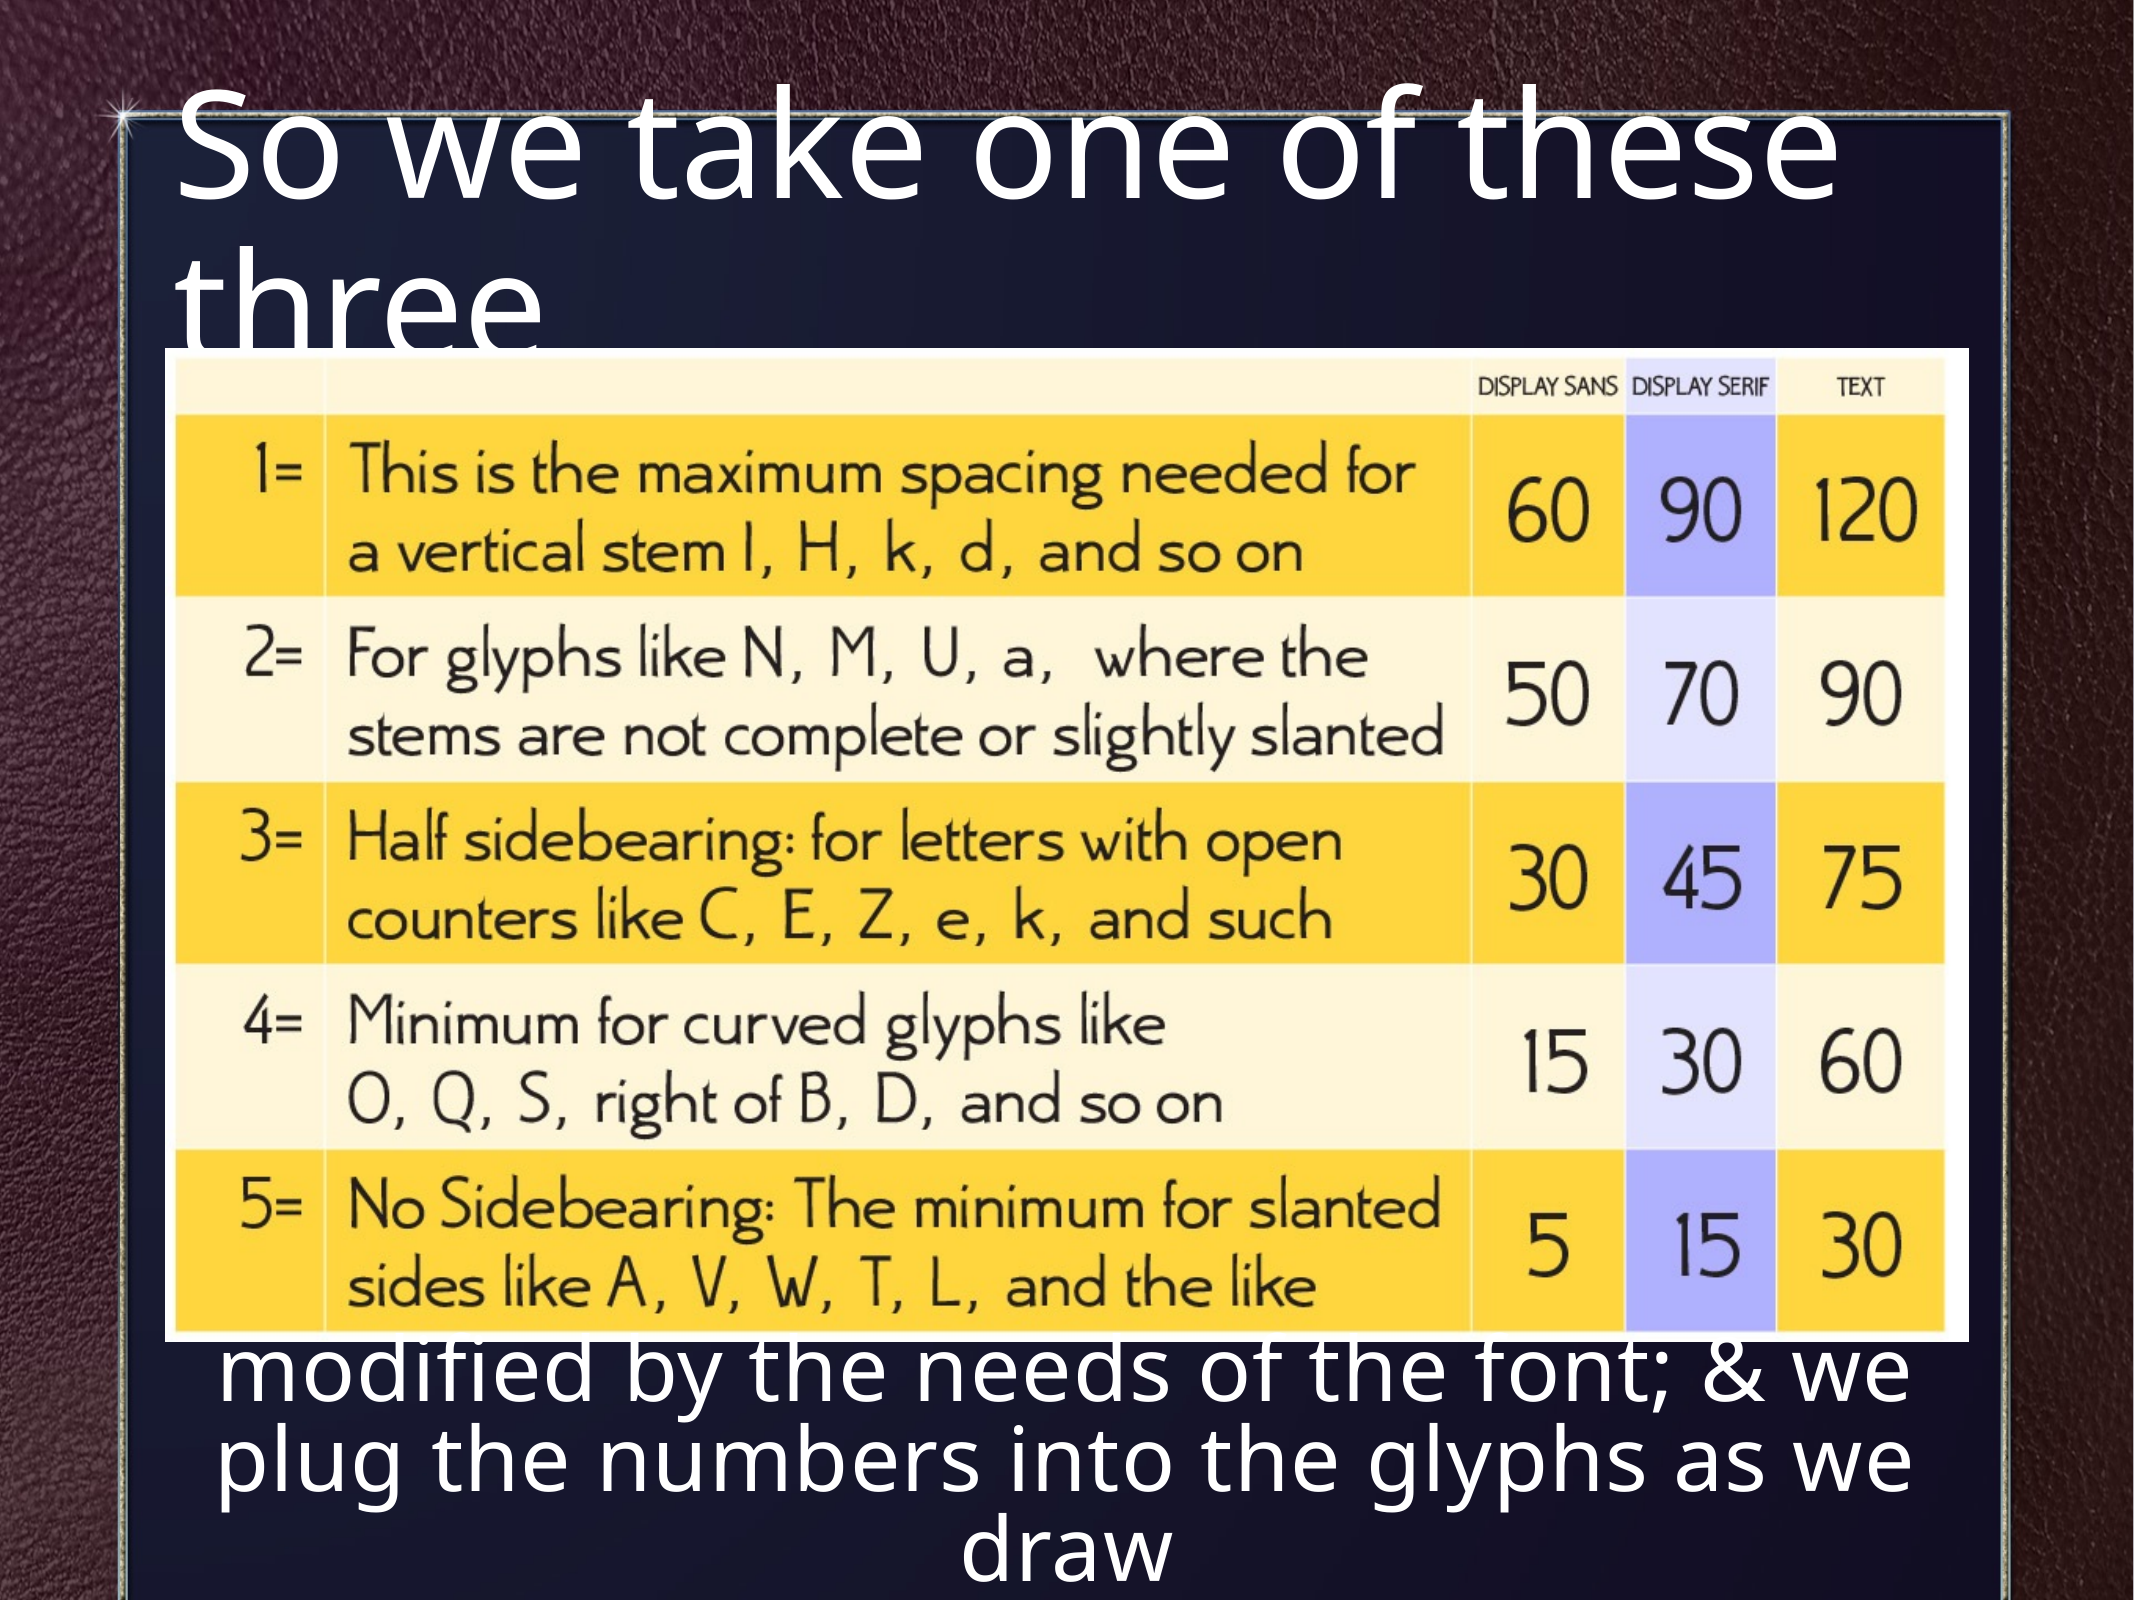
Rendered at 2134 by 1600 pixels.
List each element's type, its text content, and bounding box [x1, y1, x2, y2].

text_box So we take one of these three [165, 61, 1969, 339]
text_box modified by the needs of the font; & we plug the numbers into the glyphs as we draw [165, 1349, 1969, 1600]
picture [0, 0, 2134, 1600]
